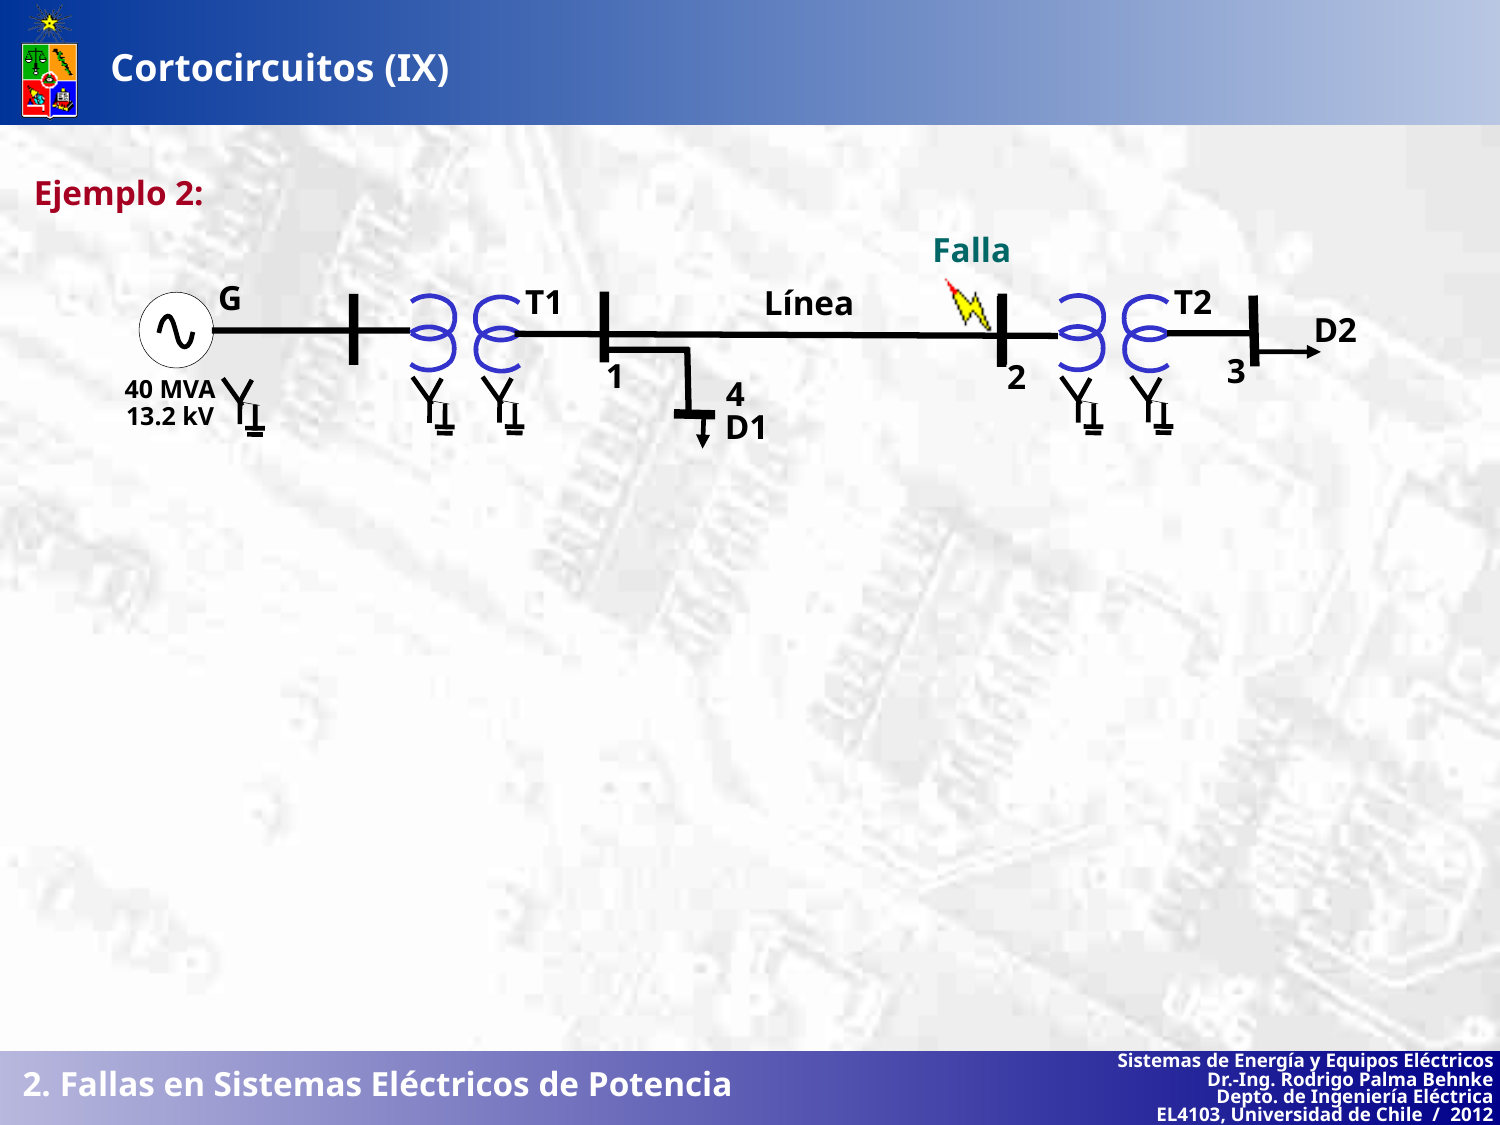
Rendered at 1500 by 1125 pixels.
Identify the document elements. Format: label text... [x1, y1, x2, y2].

text_box 4 [711, 370, 760, 422]
text_box Cortocircuitos (IX) [95, 36, 1365, 97]
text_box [1059, 295, 1105, 371]
text_box T1 [510, 278, 579, 330]
text_box G [203, 274, 257, 326]
text_box Ejemplo 2: [19, 172, 228, 252]
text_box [410, 295, 456, 371]
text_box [482, 376, 525, 434]
text_box 2. Fallas en Sistemas Eléctricos de Potencia [7, 1063, 1278, 1111]
picture [0, 125, 1500, 1051]
text_box [696, 412, 710, 449]
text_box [1060, 376, 1104, 434]
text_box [474, 296, 520, 372]
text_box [1123, 296, 1169, 372]
text_box D1 [710, 402, 784, 455]
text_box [222, 378, 266, 435]
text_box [1130, 376, 1174, 434]
text_box 1 [591, 351, 640, 404]
text_box 40 MVA 13.2 kV [109, 378, 231, 464]
picture [10, 0, 89, 124]
text_box D2 [1298, 306, 1372, 358]
text_box Falla [869, 217, 1075, 277]
text_box 2 [992, 353, 1041, 405]
text_box T2 [1159, 278, 1227, 330]
text_box [139, 292, 214, 368]
text_box Línea [749, 278, 870, 331]
text_box 3 [1212, 347, 1261, 399]
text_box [412, 376, 455, 434]
text_box [158, 315, 193, 348]
